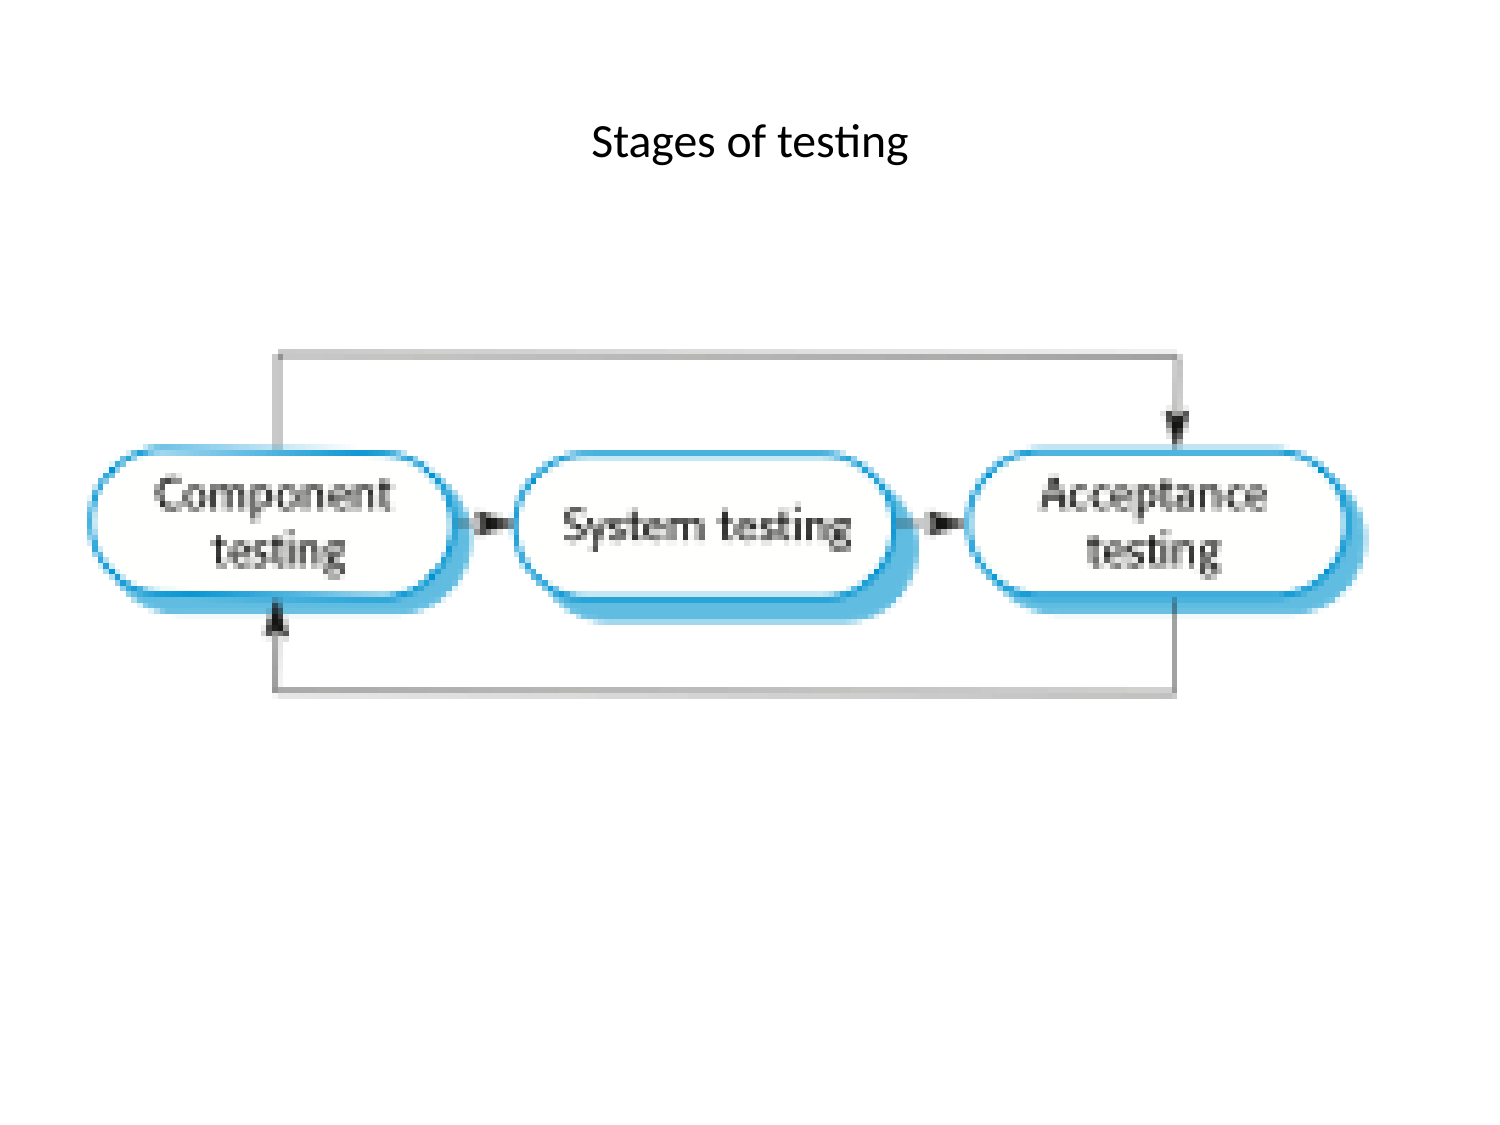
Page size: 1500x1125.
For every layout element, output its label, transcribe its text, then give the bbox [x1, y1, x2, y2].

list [87, 349, 1369, 699]
title Stages of testing [75, 45, 1425, 233]
